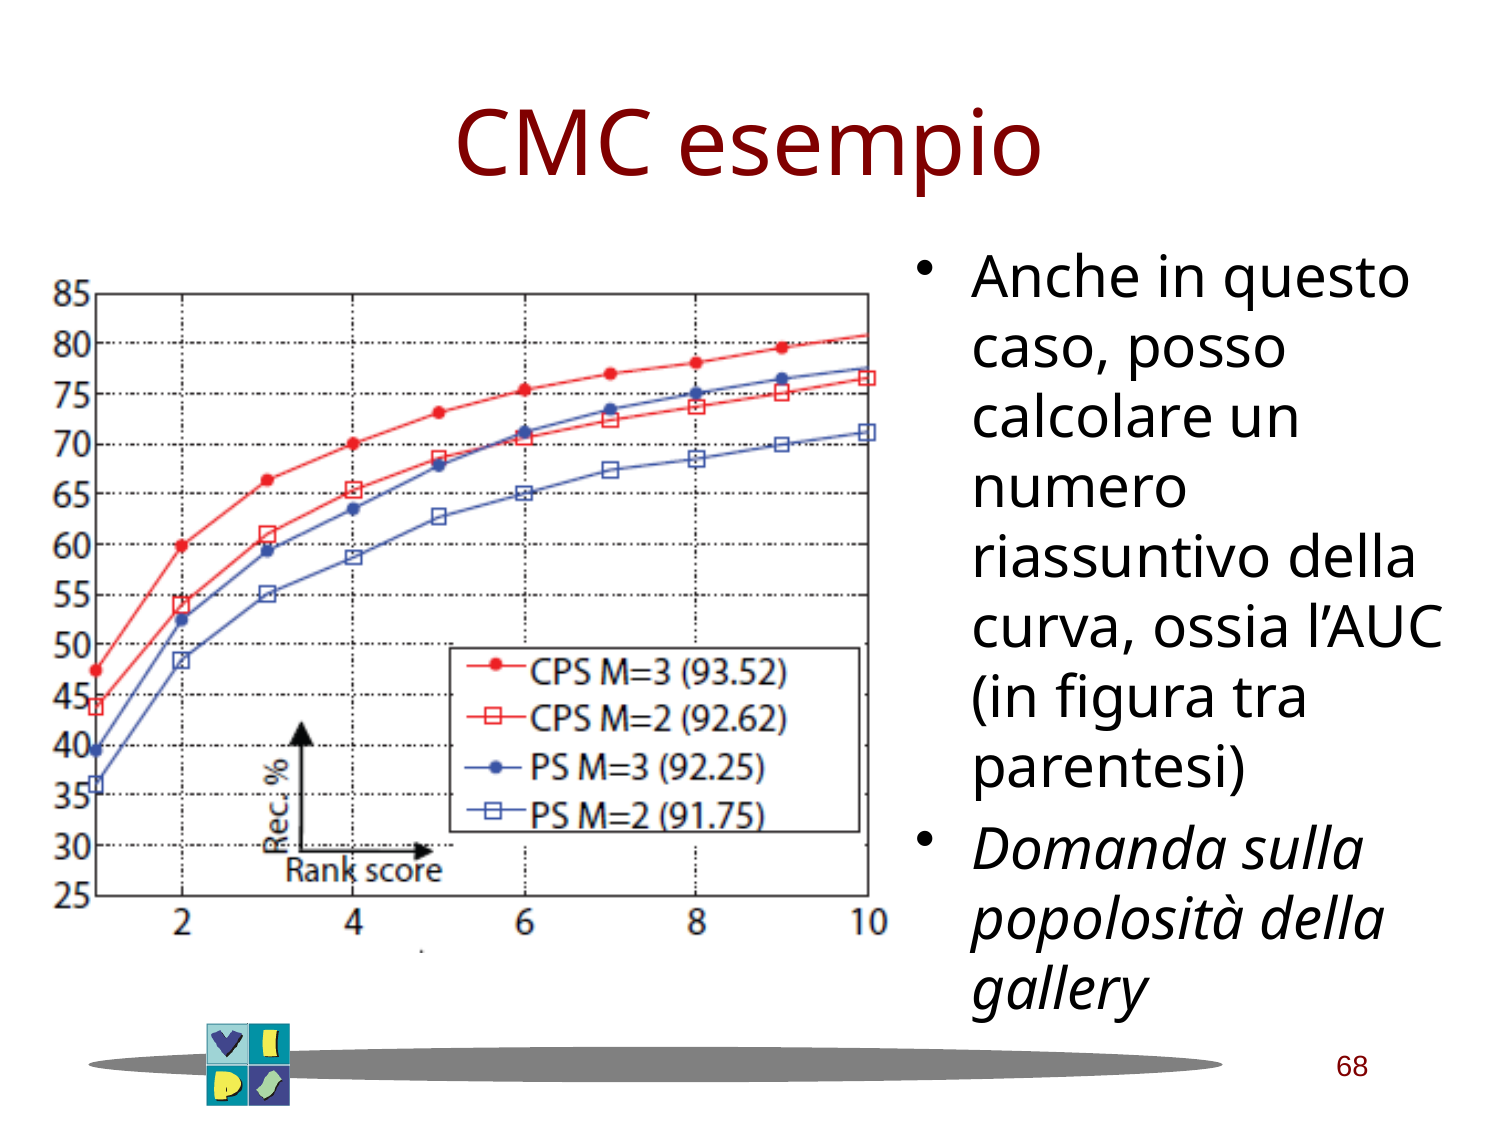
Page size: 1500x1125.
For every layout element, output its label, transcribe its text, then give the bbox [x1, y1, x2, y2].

picture [206, 1023, 290, 1106]
picture [29, 266, 892, 953]
title CMC esempio [75, 45, 1425, 233]
slide_number 68 [1033, 1039, 1384, 1118]
list Anche in questo caso, posso calcolare un numero riassuntivo della curva, ossia l’AUC (in figura tra parentesi) Domanda sulla popolosità della gallery [900, 231, 1471, 975]
